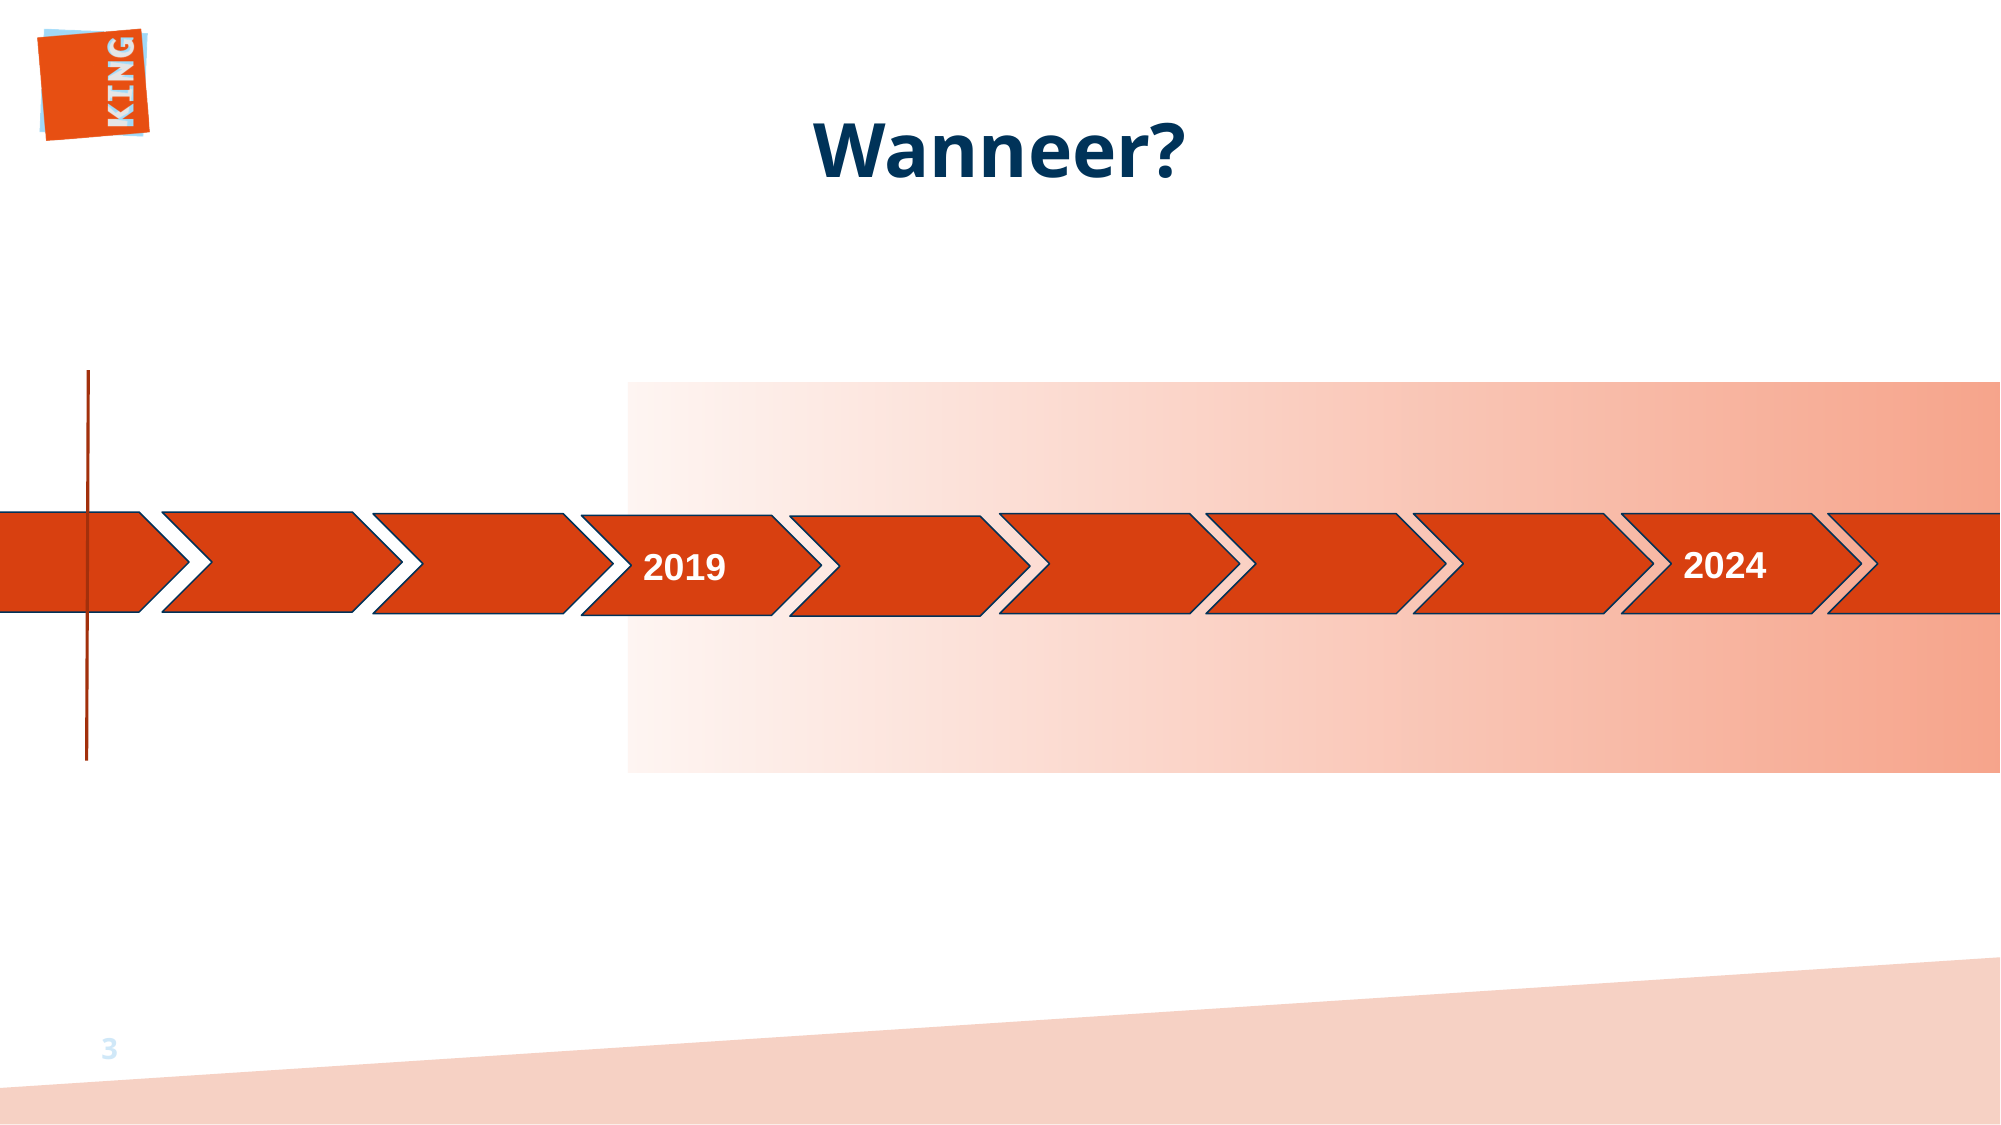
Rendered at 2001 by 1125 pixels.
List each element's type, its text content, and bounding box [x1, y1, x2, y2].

title Wanneer? [249, 82, 1750, 213]
text_box [162, 512, 403, 613]
text_box [1206, 513, 1447, 614]
text_box [789, 516, 1031, 617]
text_box [373, 513, 614, 614]
text_box 2019 [581, 515, 822, 616]
text_box 2024 [1621, 513, 1862, 614]
slide_number 3 [86, 1023, 229, 1071]
text_box [627, 382, 2000, 773]
text_box [94, 512, 190, 613]
text_box [999, 513, 1240, 614]
text_box [1827, 513, 2000, 614]
text_box [1413, 513, 1654, 614]
text_box [0, 512, 81, 613]
picture [37, 28, 150, 141]
